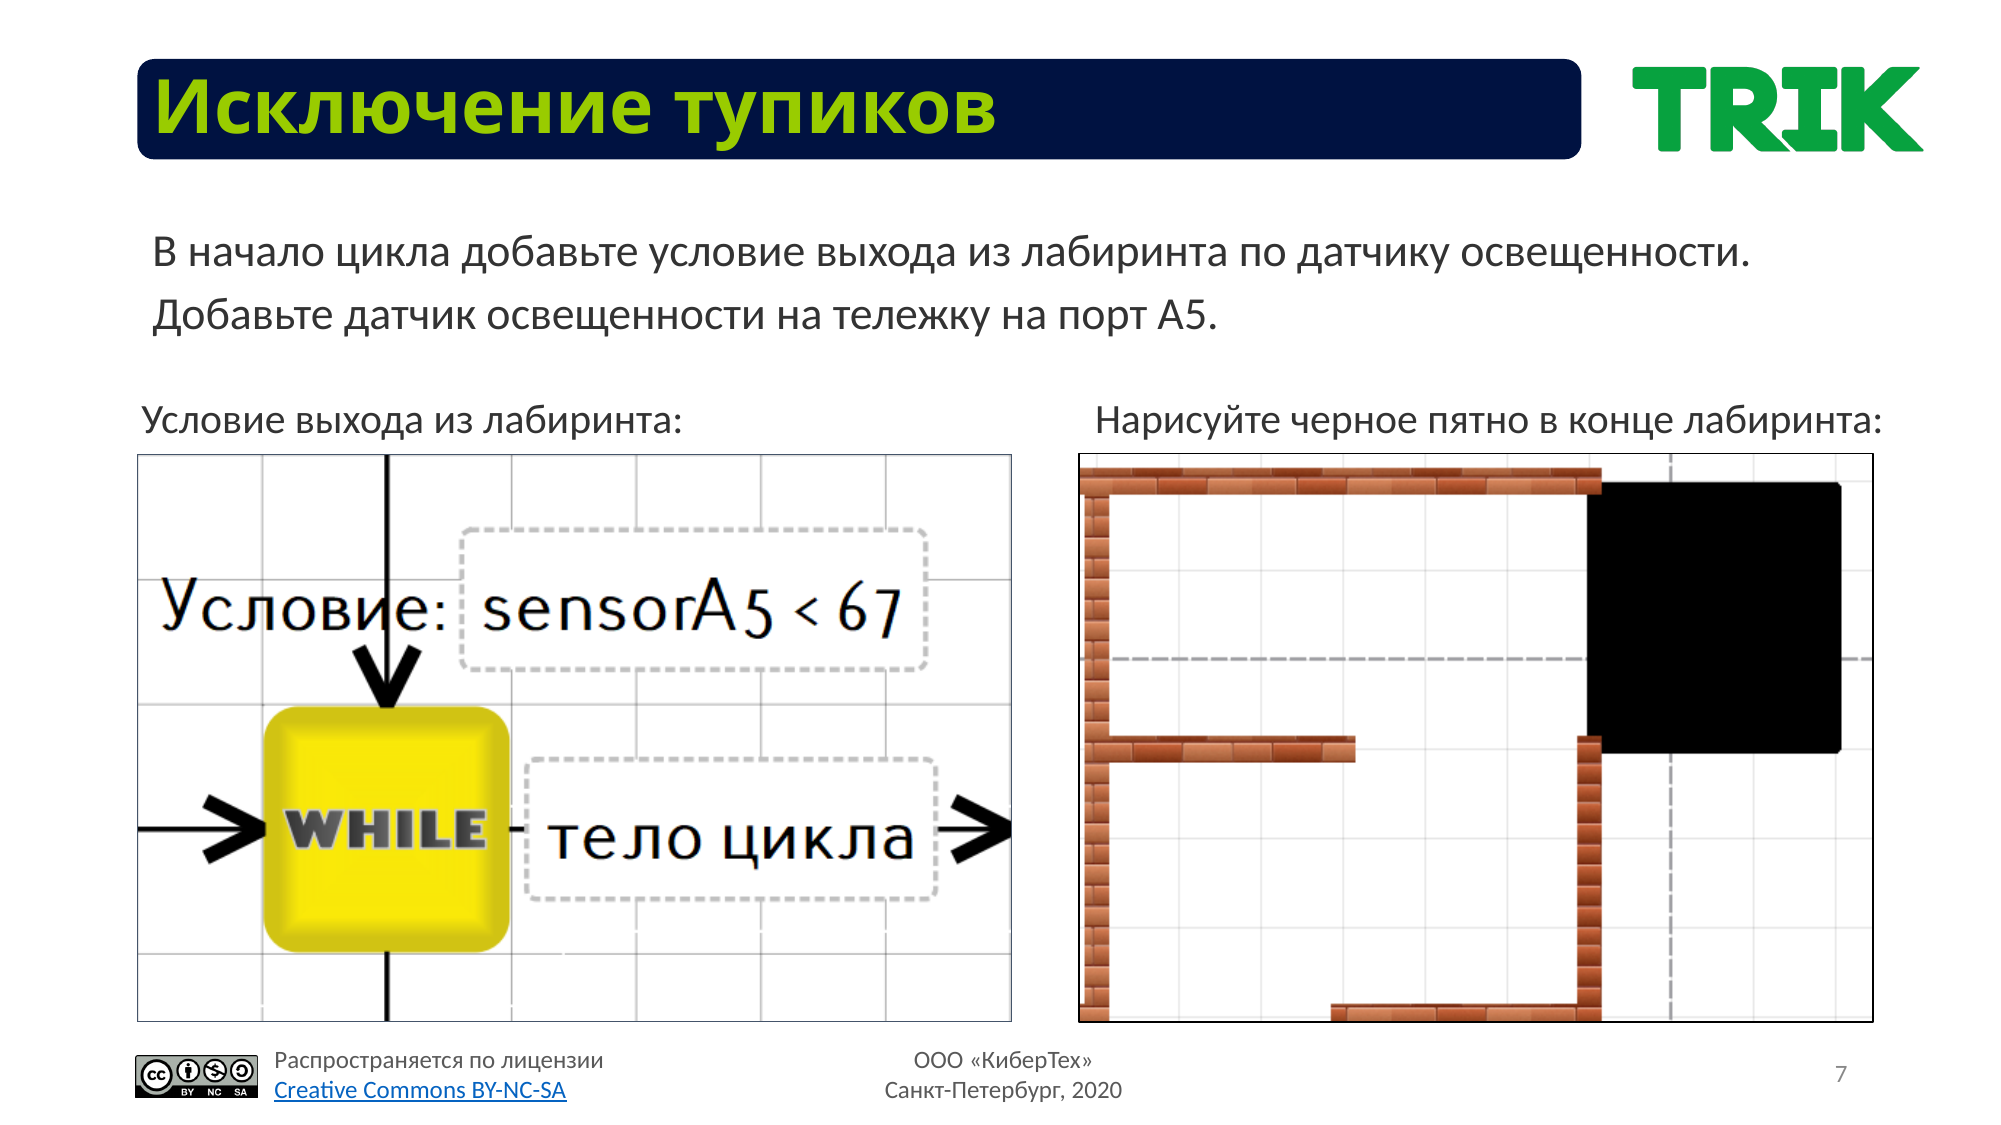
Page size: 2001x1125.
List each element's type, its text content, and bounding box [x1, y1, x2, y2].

picture [135, 1055, 258, 1098]
text_box В начало цикла добавьте условие выхода из лабиринта по датчику освещенности. Добавьте датчик освещенности на тележку на порт A5. [137, 197, 1862, 349]
text_box Нарисуйте черное пятно в конце лабиринта: [1080, 369, 1913, 478]
picture [137, 454, 1012, 1022]
picture [1631, 64, 1924, 154]
picture [1079, 454, 1873, 1022]
slide_number 7 [1412, 1042, 1863, 1103]
text_box Условие выхода из лабиринта: [126, 369, 989, 455]
title Исключение тупиков [137, 61, 1582, 163]
